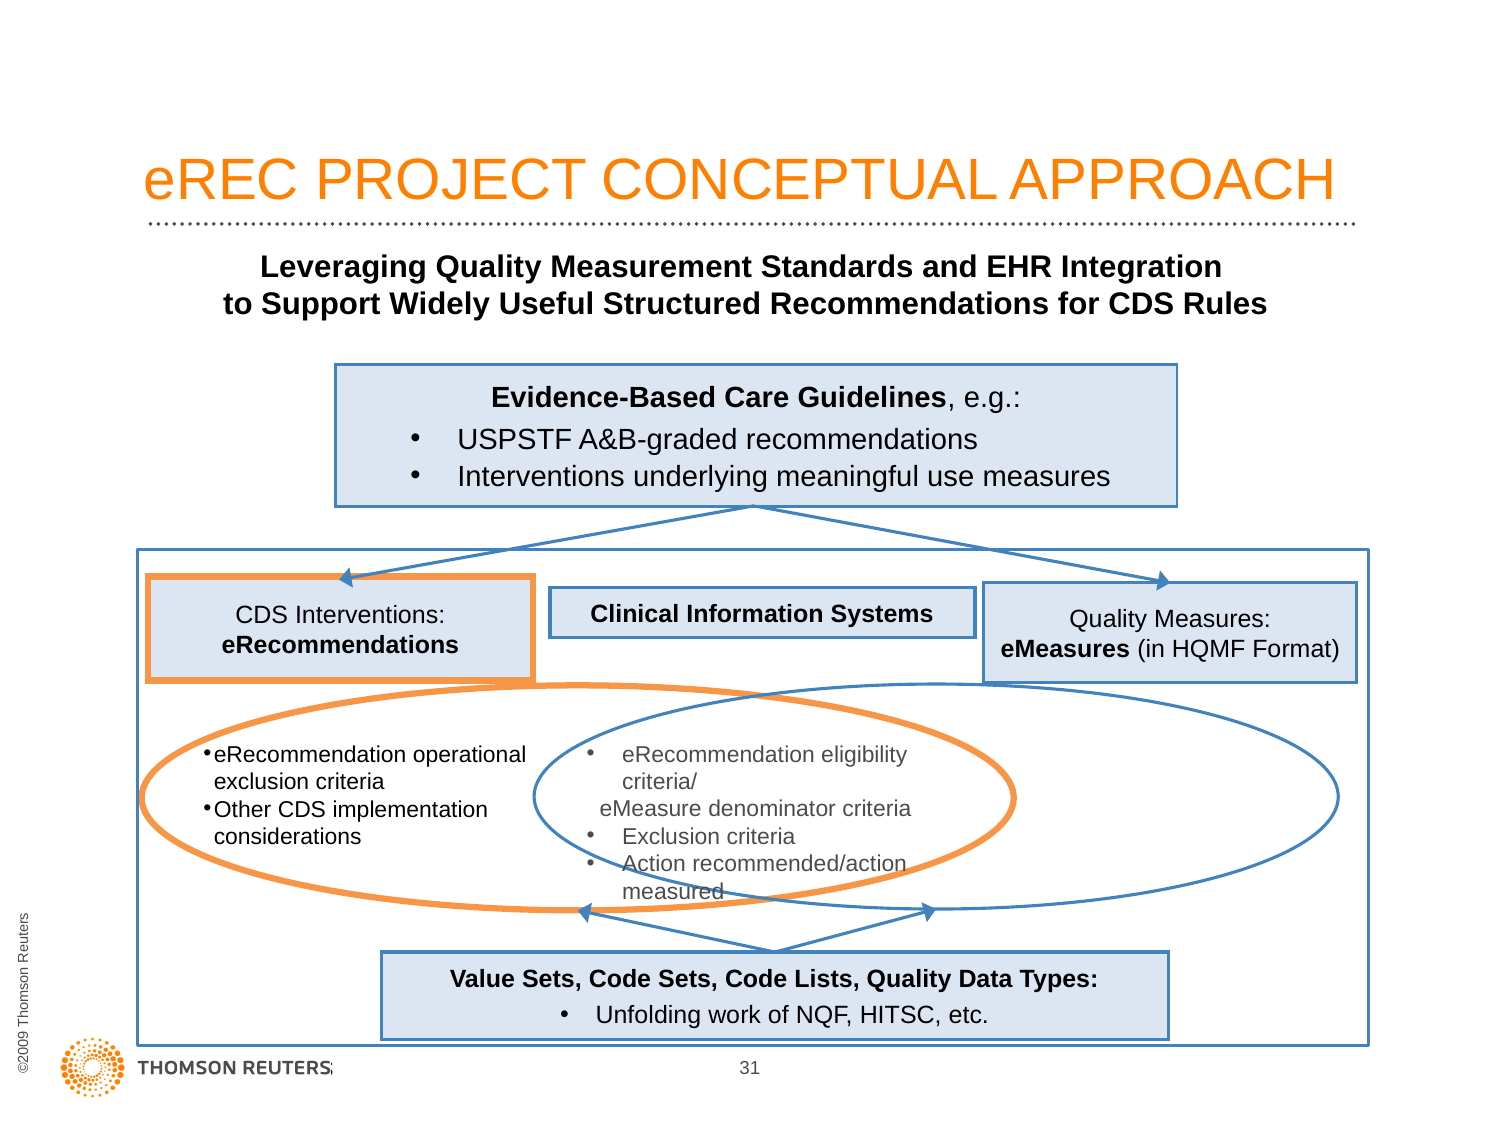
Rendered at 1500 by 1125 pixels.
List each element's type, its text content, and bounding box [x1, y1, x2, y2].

title eREC PROJECT CONCEPTUAL APPROACH [143, 44, 1467, 213]
text_box Leveraging Quality Measurement Standards and EHR Integration to Support Widely Useful Structured Recommendations for CDS Rules [219, 245, 1273, 359]
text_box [774, 910, 937, 951]
text_box [137, 549, 1369, 1046]
text_box Evidence-Based Care Guidelines, e.g.: USPSTF A&B-graded recommendations Interventions underlying meaningful use measures [335, 364, 1177, 507]
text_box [338, 505, 755, 580]
text_box 31 [700, 1048, 776, 1087]
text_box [577, 913, 770, 951]
picture [60, 1037, 333, 1125]
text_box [755, 507, 1171, 582]
